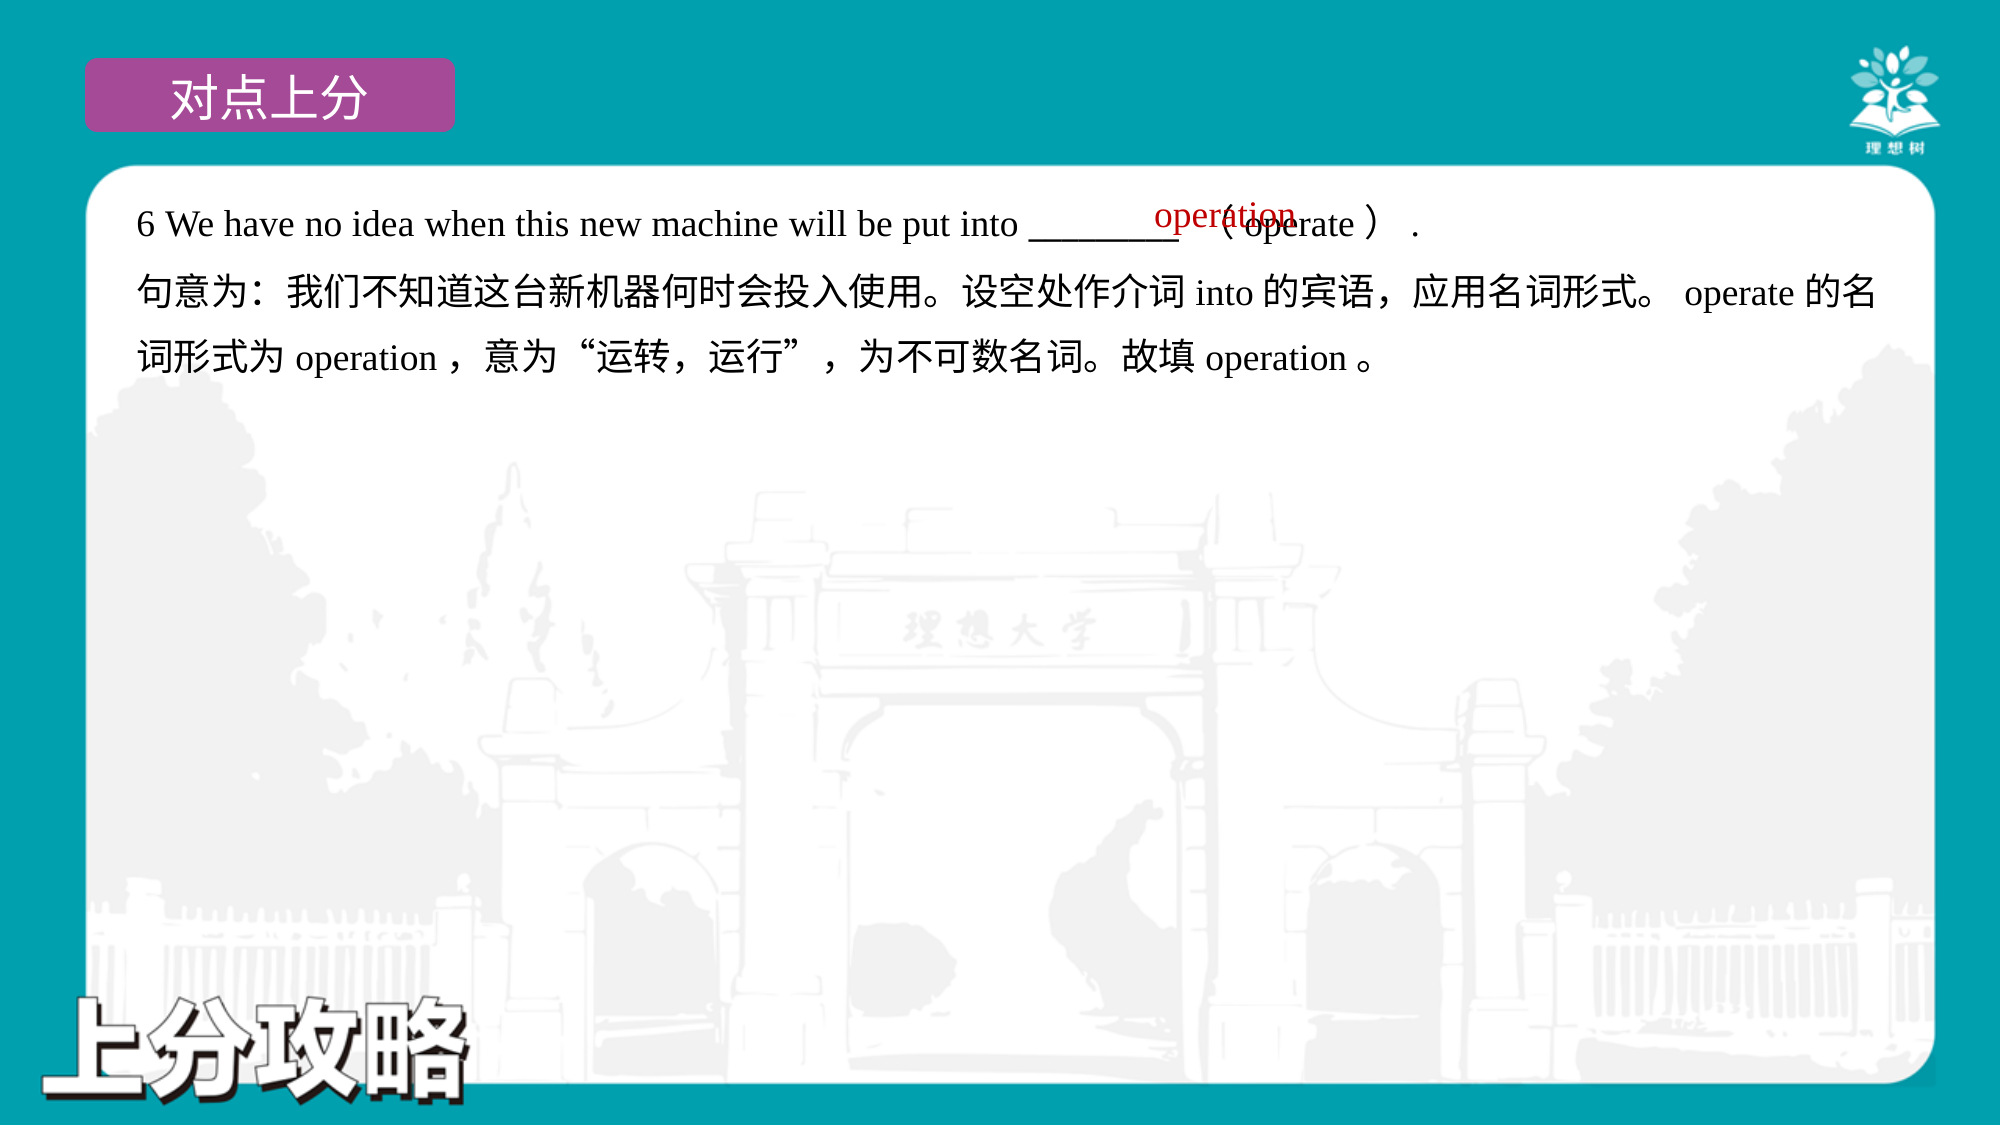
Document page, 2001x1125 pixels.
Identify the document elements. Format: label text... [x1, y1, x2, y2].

picture [0, 0, 2000, 1125]
text_box 6 We have no idea when this new machine will be put into _________ （operate）. [136, 176, 1865, 237]
text_box 句意为：我们不知道这台新机器何时会投入使用。设空处作介词into的宾语，应用名词形式。operate的名 词形式为operation，意为“运转，运行”，为不可数名词。故填operation。 [136, 244, 1865, 372]
text_box operation [1140, 168, 1310, 228]
